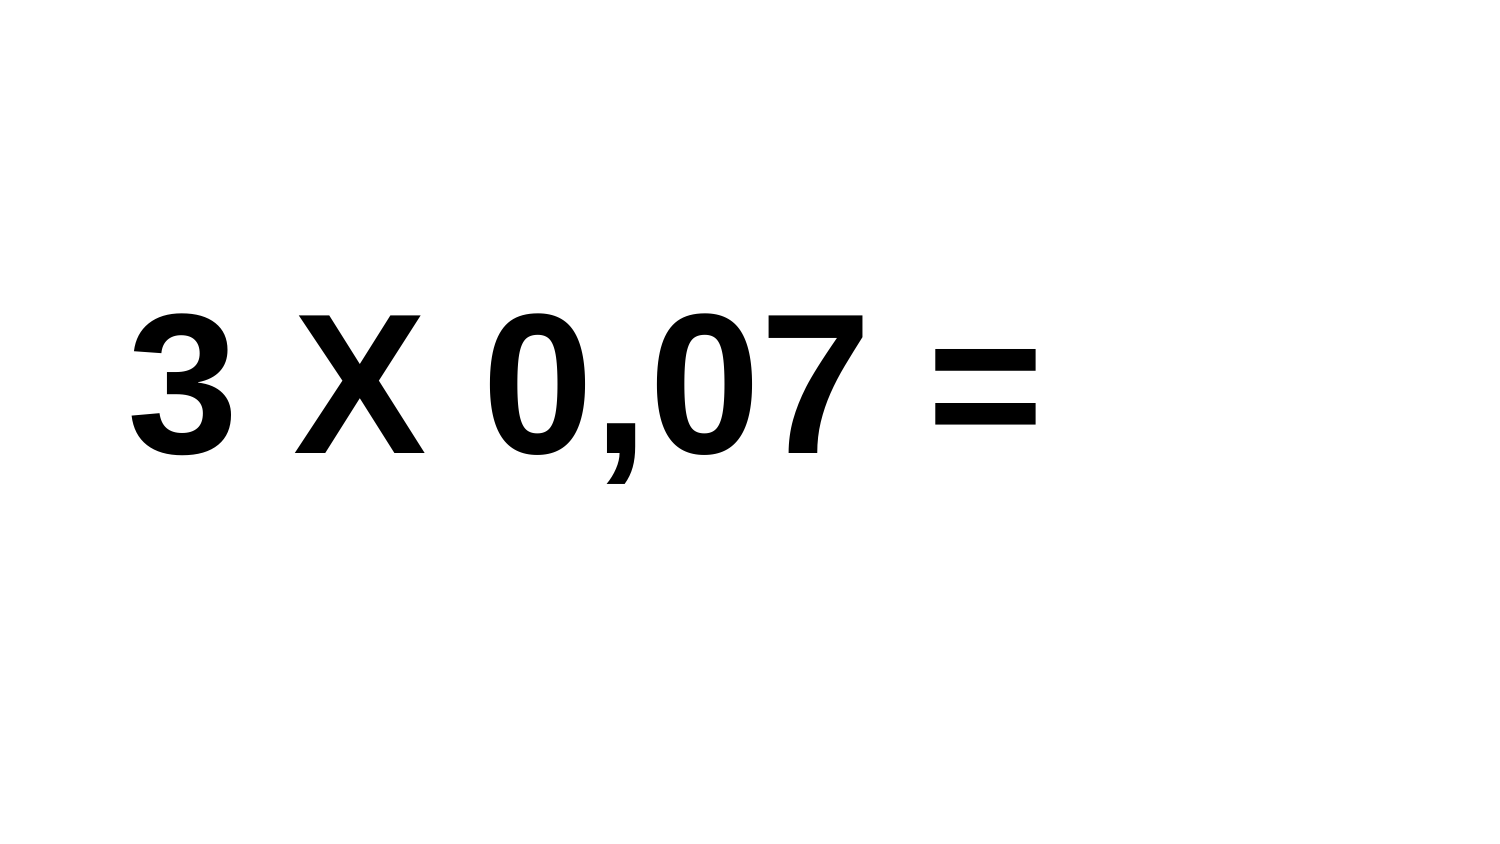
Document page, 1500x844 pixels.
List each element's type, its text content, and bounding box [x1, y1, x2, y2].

text_box 3 X 0,07 = [112, 318, 1388, 509]
